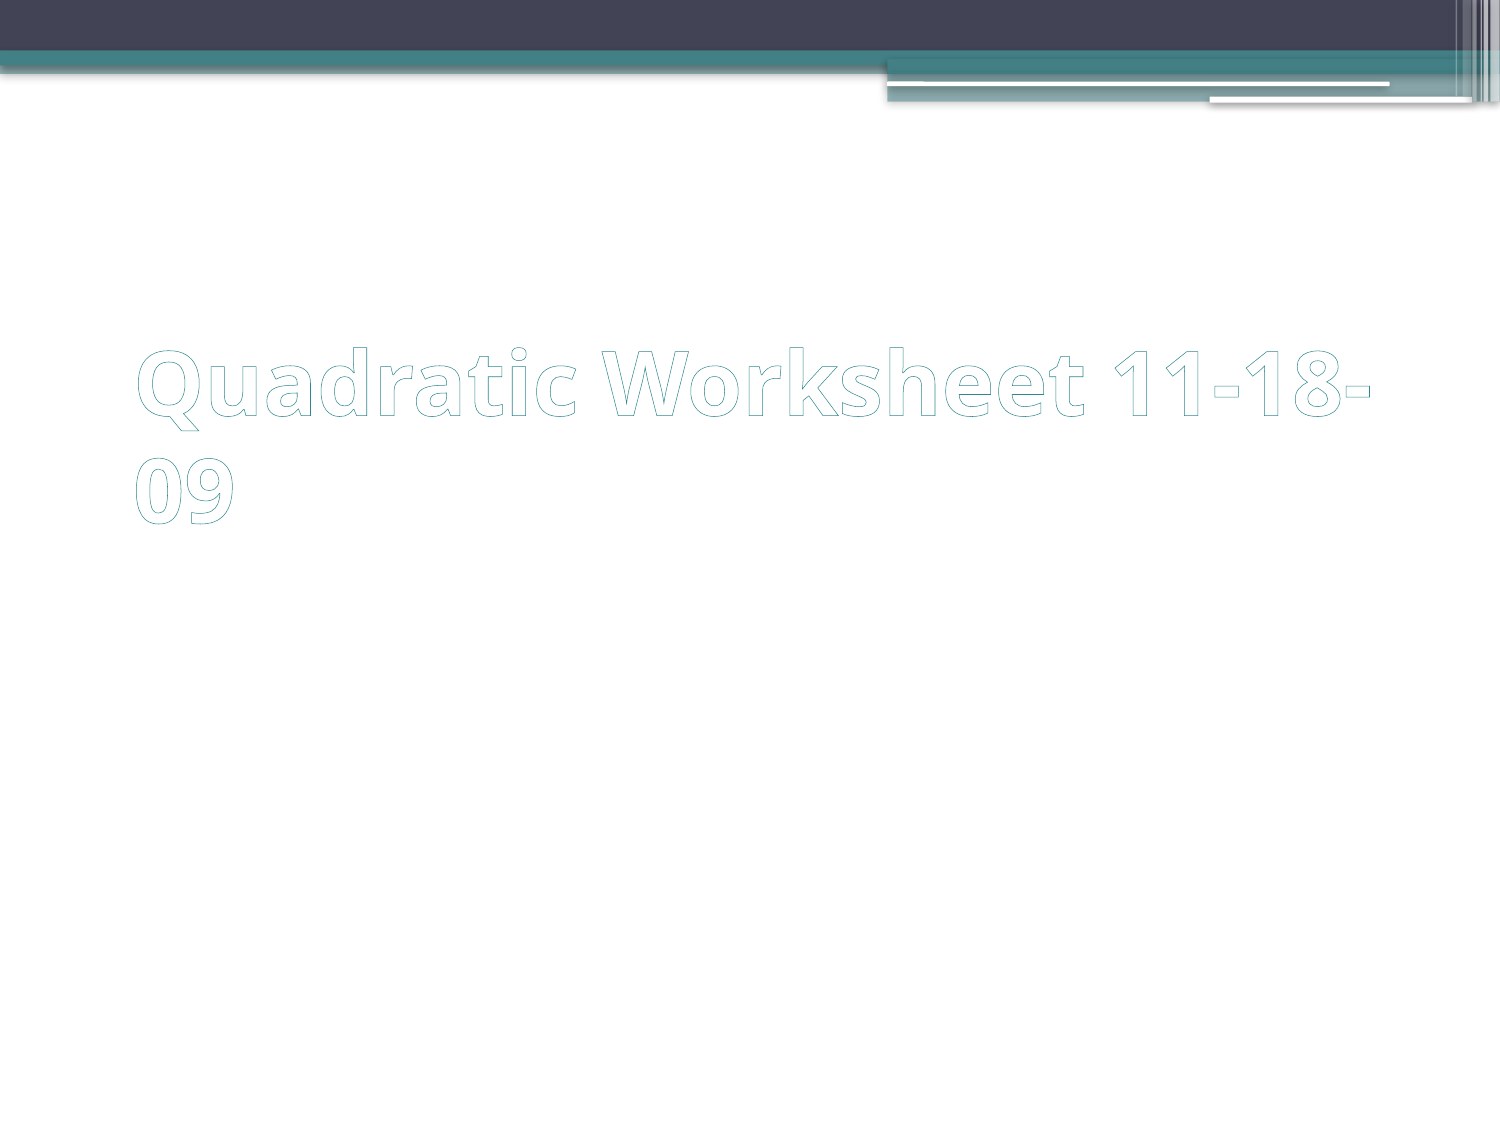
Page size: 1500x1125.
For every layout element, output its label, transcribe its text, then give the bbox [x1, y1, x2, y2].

title Quadratic Worksheet 11-18-09 [118, 324, 1394, 549]
